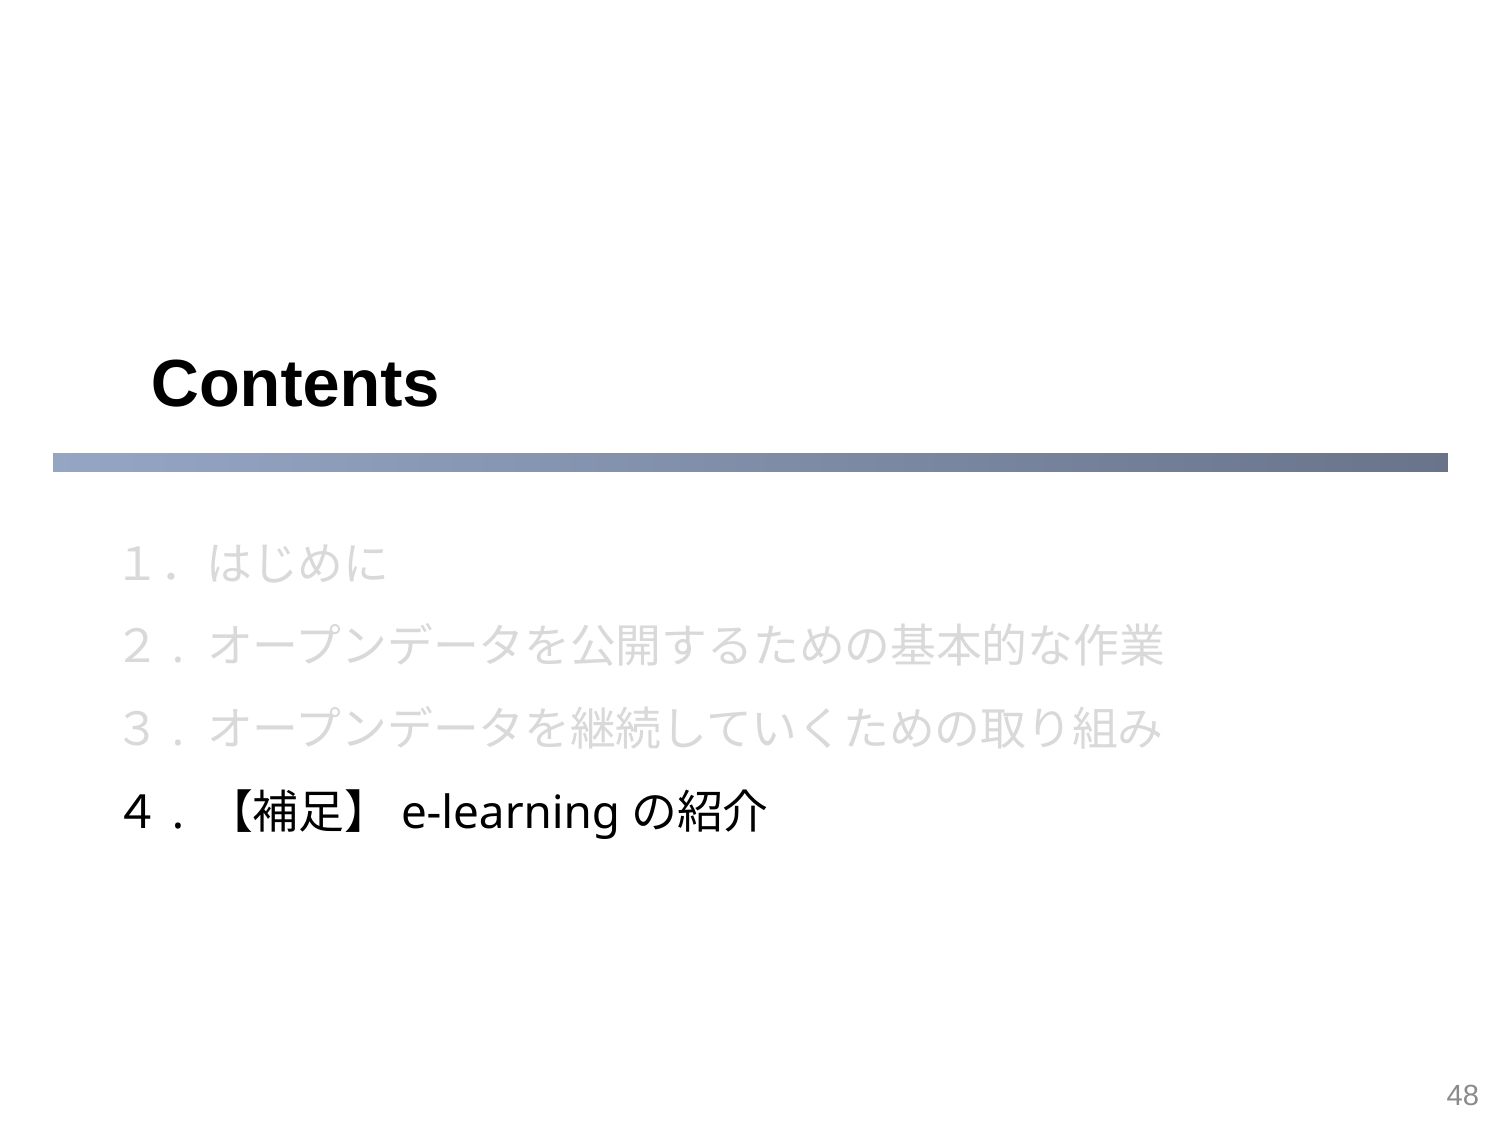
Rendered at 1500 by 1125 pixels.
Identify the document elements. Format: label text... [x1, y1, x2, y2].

text_box ３. オープンデータを継続していくための取り組み [100, 692, 1436, 764]
text_box ４. 【補足】e-learningの紹介 [100, 775, 1436, 846]
text_box ２. オープンデータを公開するための基本的な作業 [100, 609, 1436, 681]
slide_number 47 [1411, 1070, 1495, 1118]
text_box １．はじめに [100, 527, 1436, 598]
